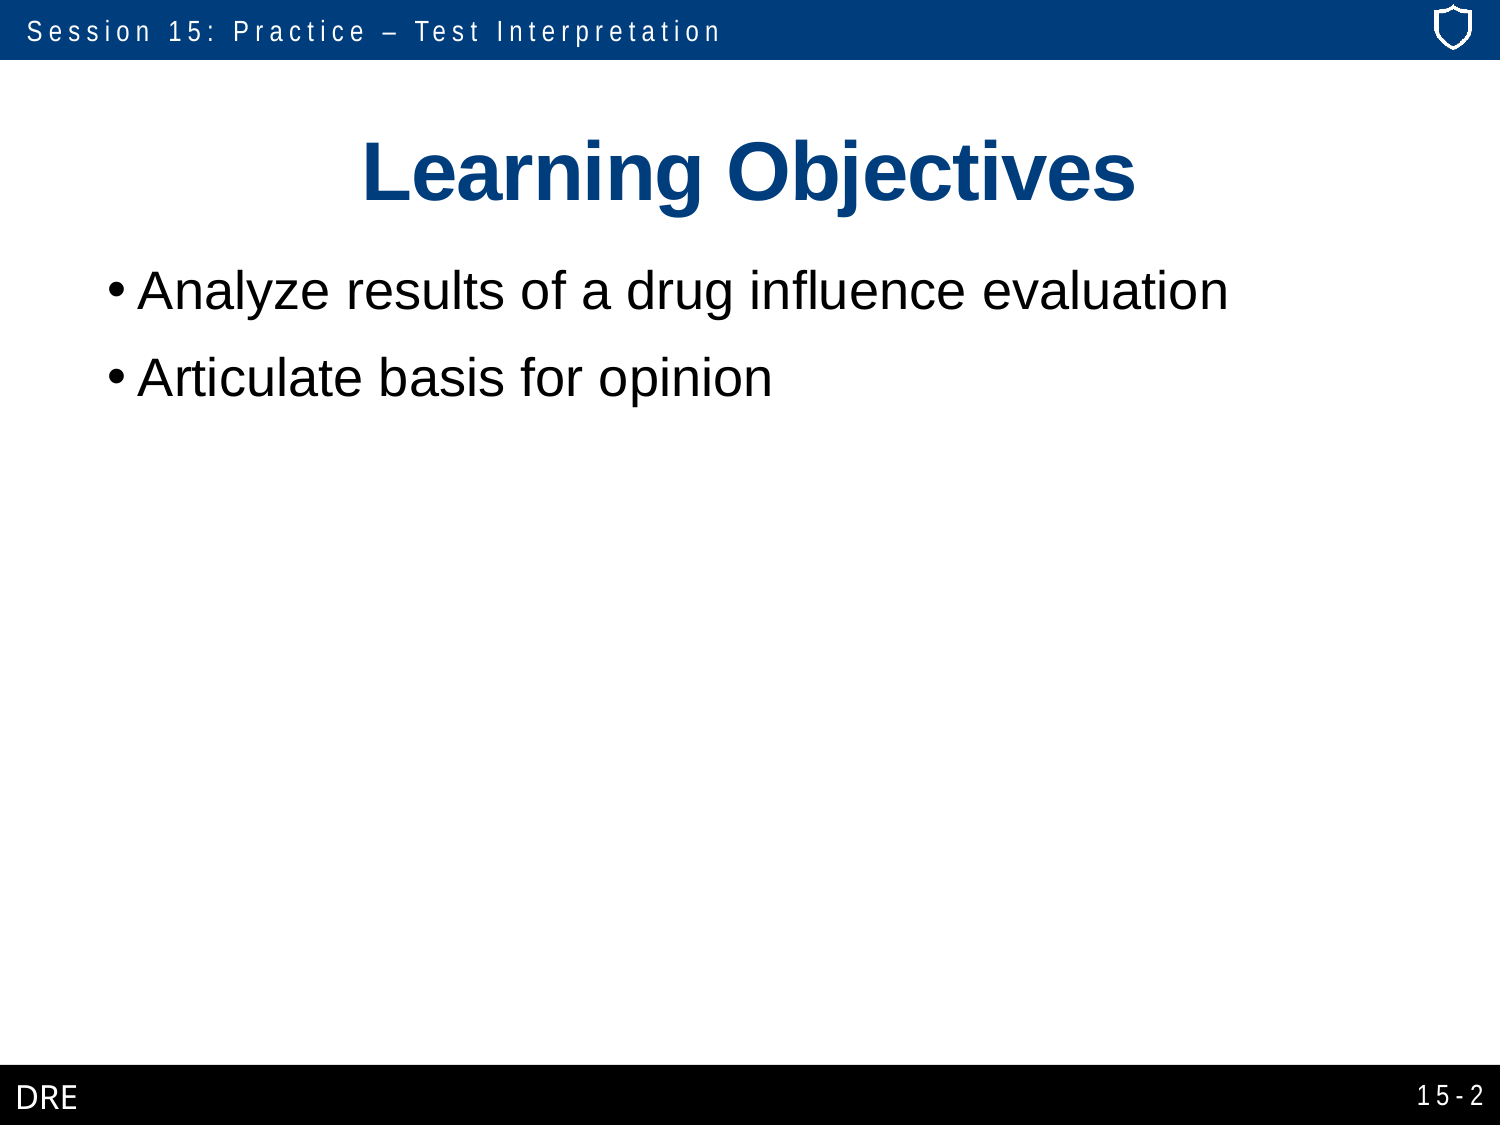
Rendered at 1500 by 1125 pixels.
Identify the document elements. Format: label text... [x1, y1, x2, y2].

title Learning Objectives [75, 75, 1425, 225]
list Analyze results of a drug influence evaluation Articulate basis for opinion [75, 254, 1425, 1005]
slide_number 15-2 [1218, 1063, 1499, 1124]
picture [1434, 4, 1472, 50]
